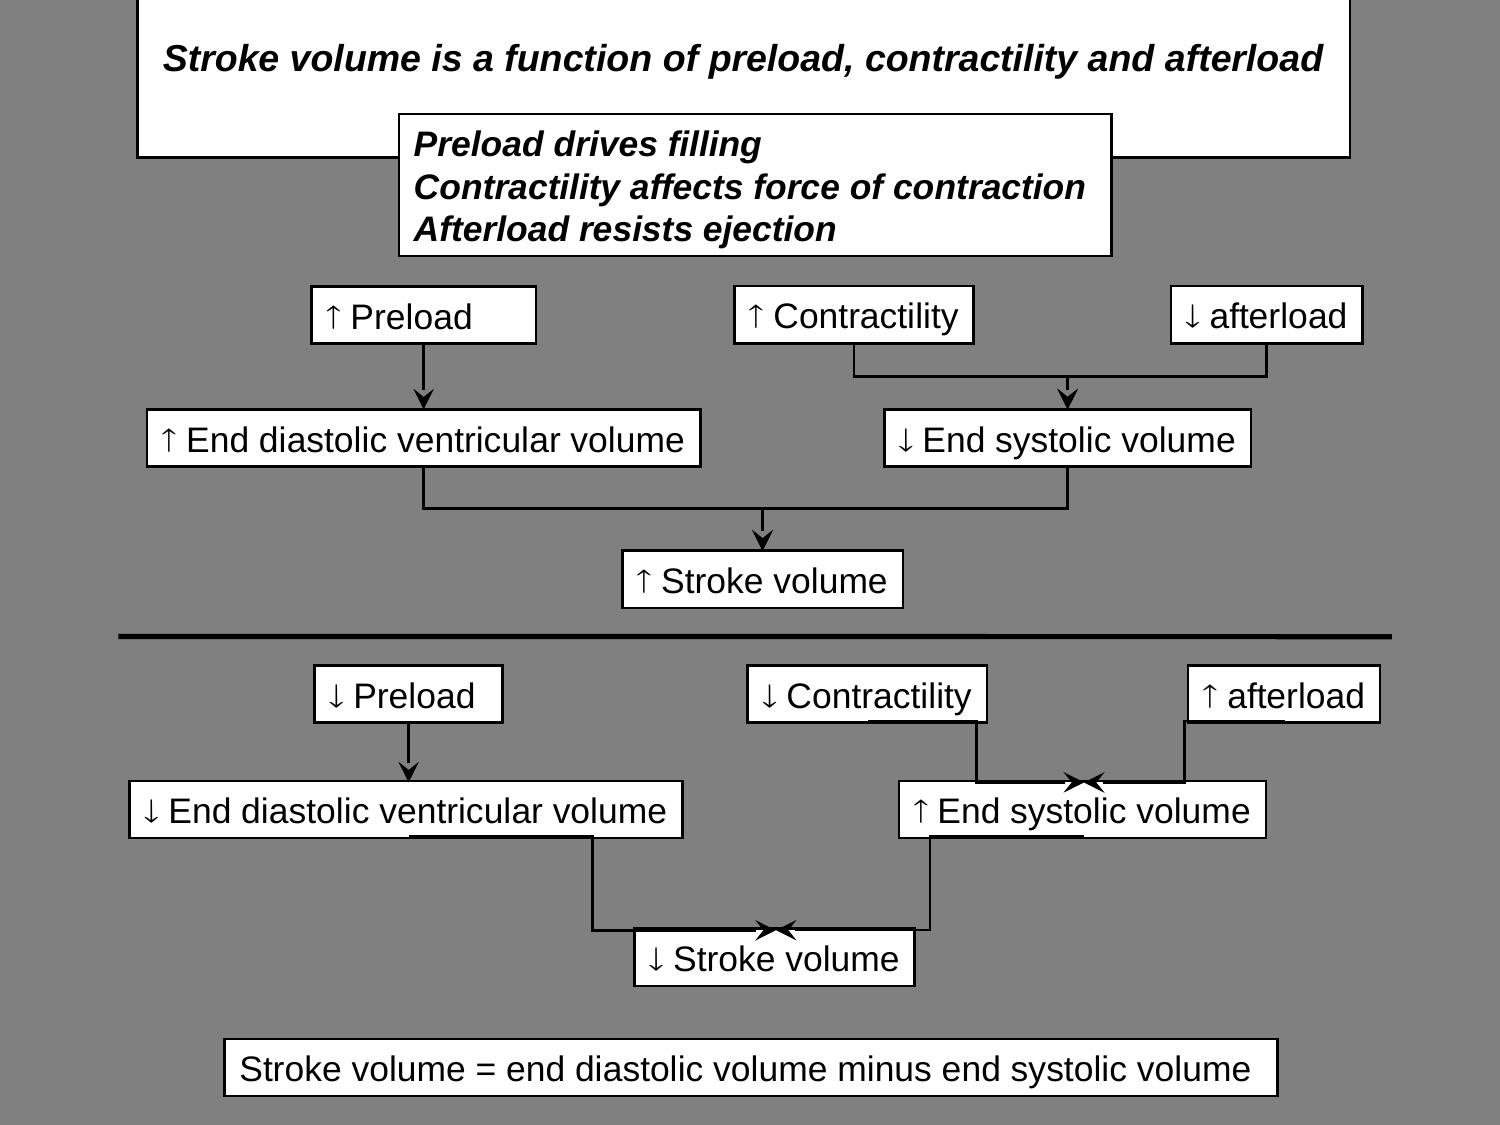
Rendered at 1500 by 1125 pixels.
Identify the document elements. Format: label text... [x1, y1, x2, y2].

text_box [141, 284, 1369, 610]
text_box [124, 663, 1386, 1098]
title Stroke volume is a function of preload, contractility and afterload [136, 0, 1351, 159]
text_box Preload drives filling Contractility affects force of contraction Afterload resists ejection [398, 113, 1112, 257]
